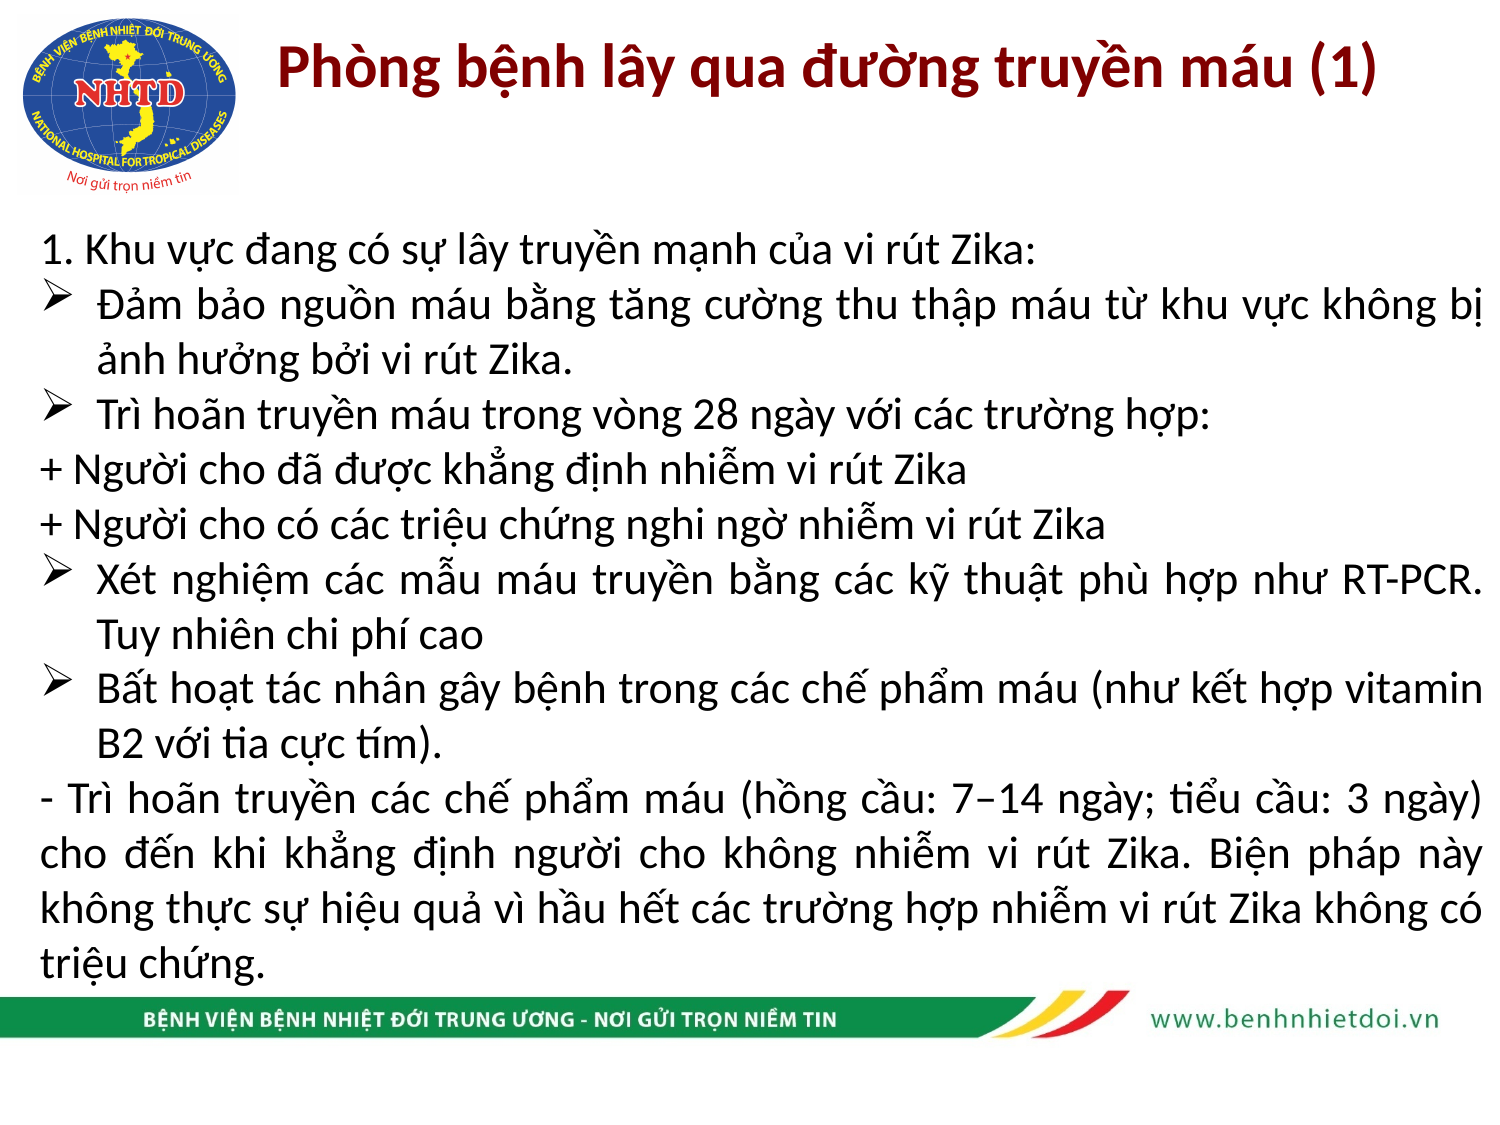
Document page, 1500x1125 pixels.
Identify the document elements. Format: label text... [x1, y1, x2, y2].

picture [0, 0, 1500, 1125]
title Phòng bệnh lây qua đường truyền máu (1) [175, 48, 1483, 153]
list 1. Khu vực đang có sự lây truyền mạnh của vi rút Zika: Đảm bảo nguồn máu bằng tăng cường thu thập máu từ khu vực không bị ảnh hưởng bởi vi rút Zika. Trì hoãn truyền máu trong vòng 28 ngày với các trường hợp: + Người cho đã được khẳng định nhiễm vi rút Zika + Người cho có các triệu chứng nghi ngờ nhiễm vi rút Zika Xét nghiệm các mẫu máu truyền bằng các kỹ thuật phù hợp như RT-PCR. Tuy nhiên chi phí cao Bất hoạt tác nhân gây bệnh trong các chế phẩm máu (như kết hợp vitamin B2 với tia cực tím). - Trì hoãn truyền các chế phẩm máu (hồng cầu: 7–14 ngày; tiểu cầu: 3 ngày) cho đến khi khẳng định người cho không nhiễm vi rút Zika. Biện pháp này không thực sự hiệu quả vì hầu hết các trường hợp nhiễm vi rút Zika không có triệu chứng. [24, 210, 1500, 1091]
